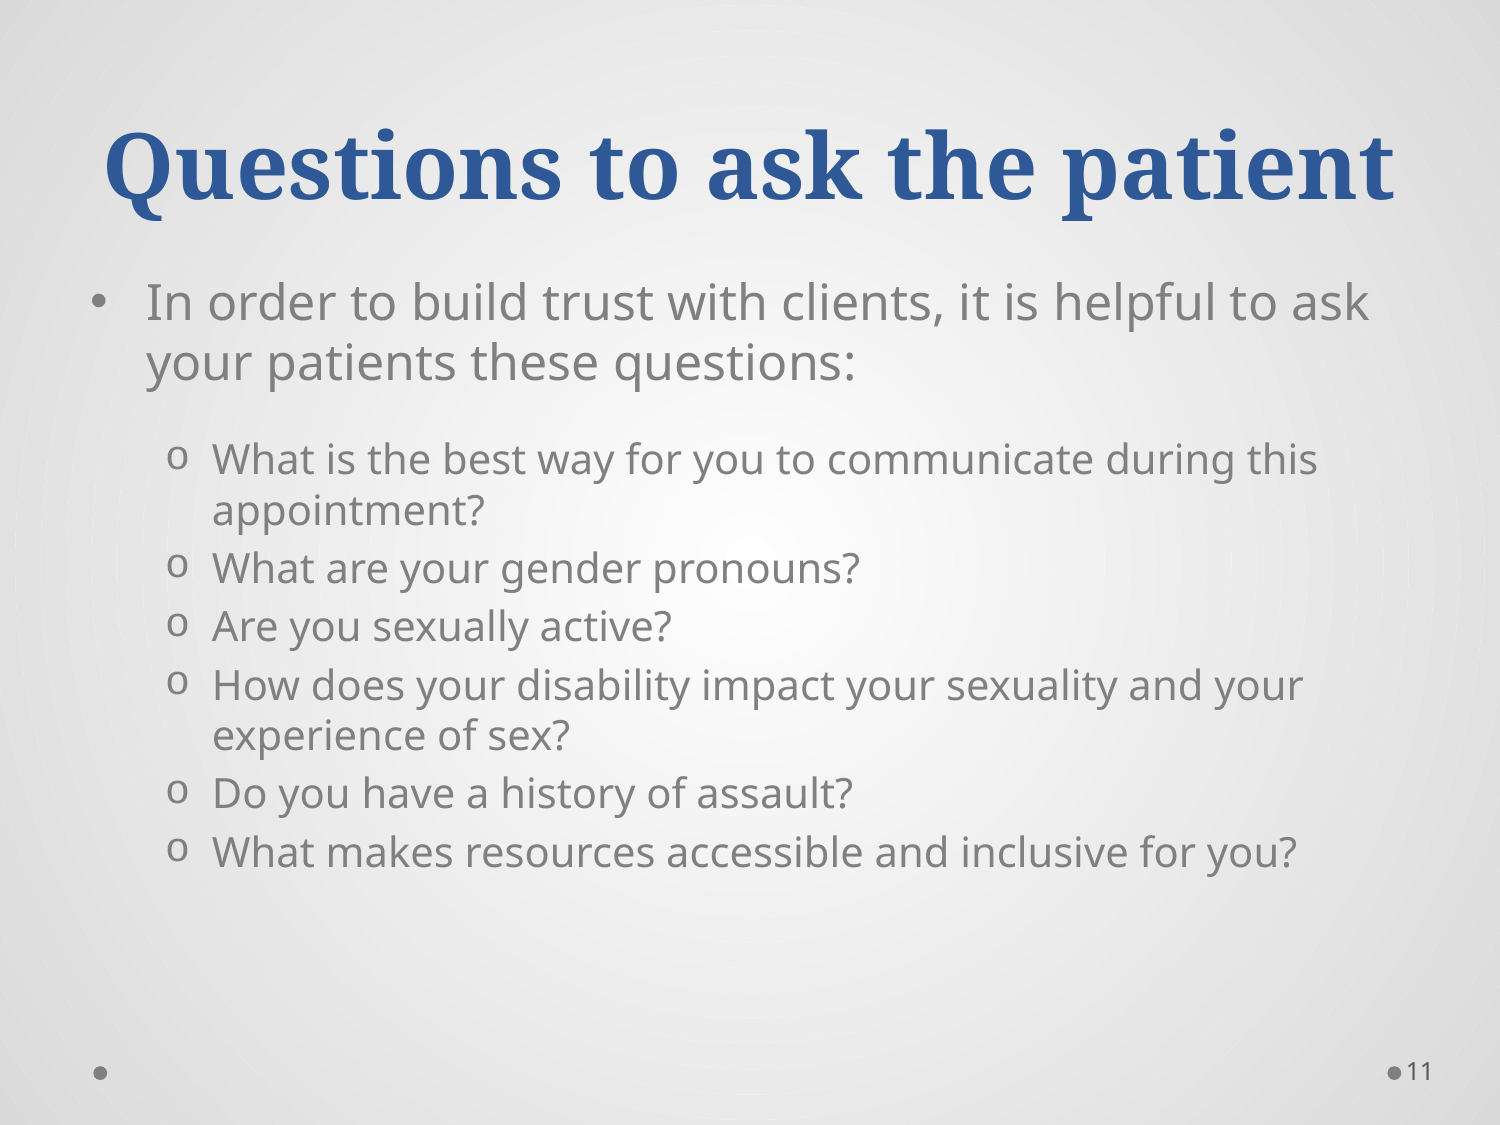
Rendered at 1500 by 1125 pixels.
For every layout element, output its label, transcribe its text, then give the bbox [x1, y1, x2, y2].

title Questions to ask the patient [75, 0, 1425, 225]
slide_number 11 [1401, 1042, 1494, 1103]
list In order to build trust with clients, it is helpful to ask your patients these questions: What is the best way for you to communicate during this appointment? What are your gender pronouns? Are you sexually active? How does your disability impact your sexuality and your experience of sex? Do you have a history of assault? What makes resources accessible and inclusive for you? [75, 262, 1425, 1063]
